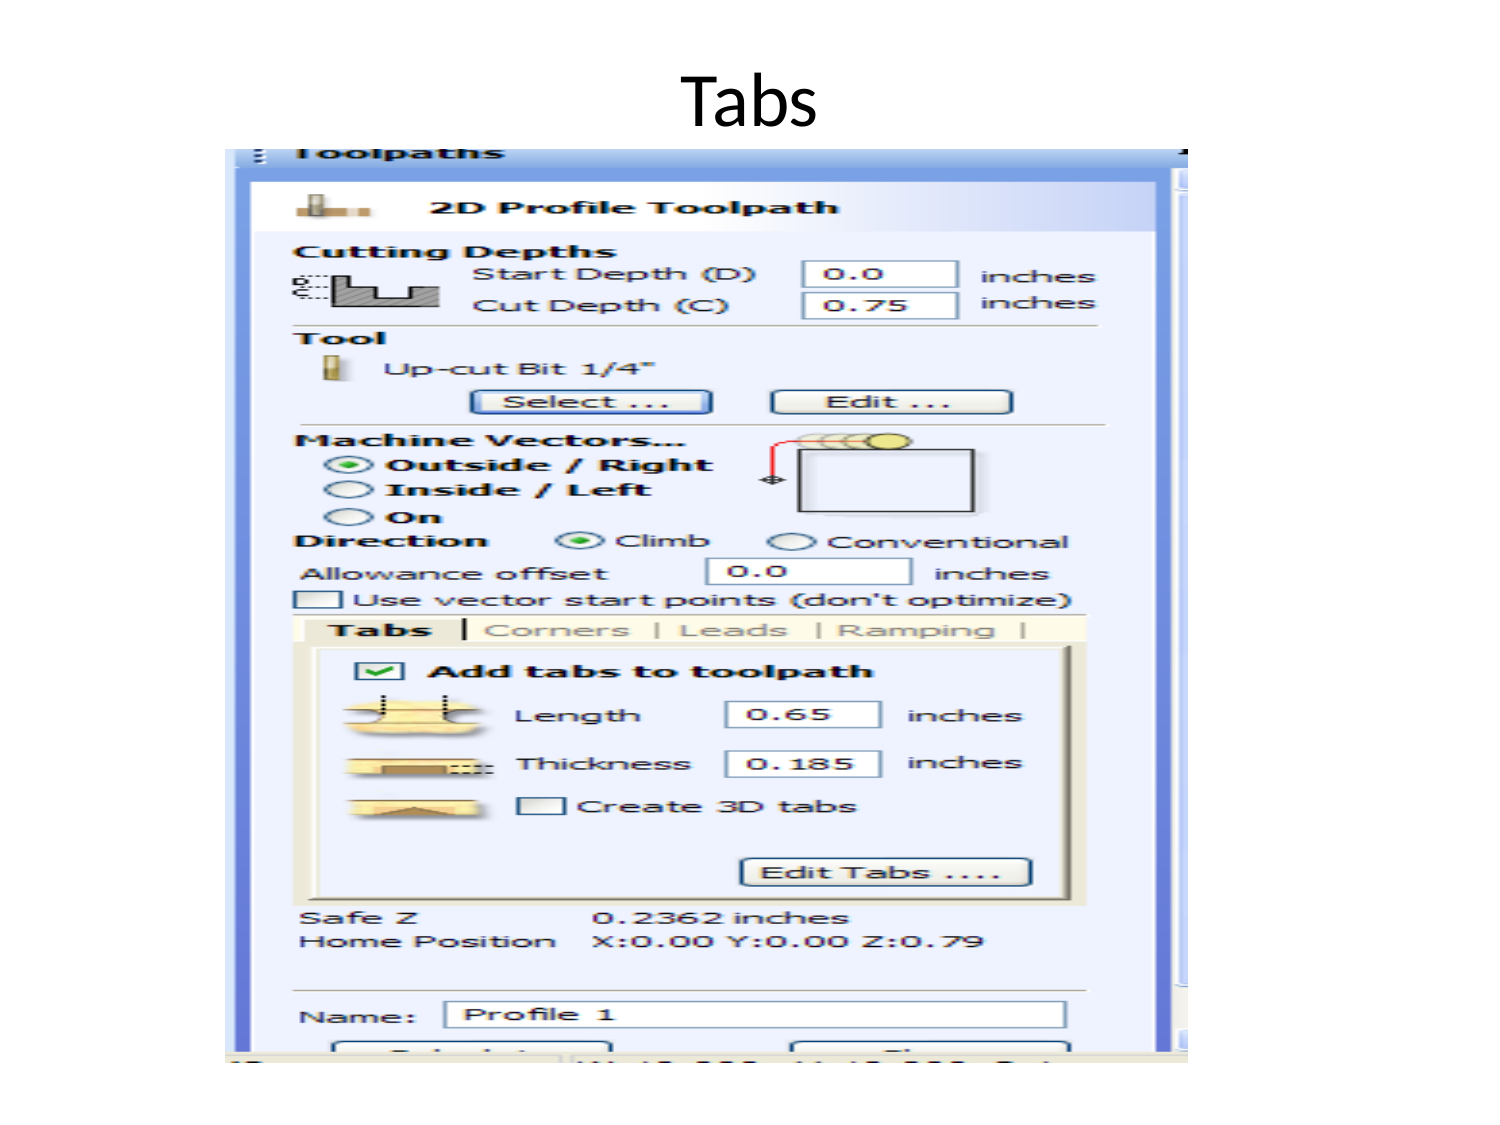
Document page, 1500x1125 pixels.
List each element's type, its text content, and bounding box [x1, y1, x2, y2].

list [224, 149, 1188, 1063]
title Tabs [75, 41, 1425, 150]
